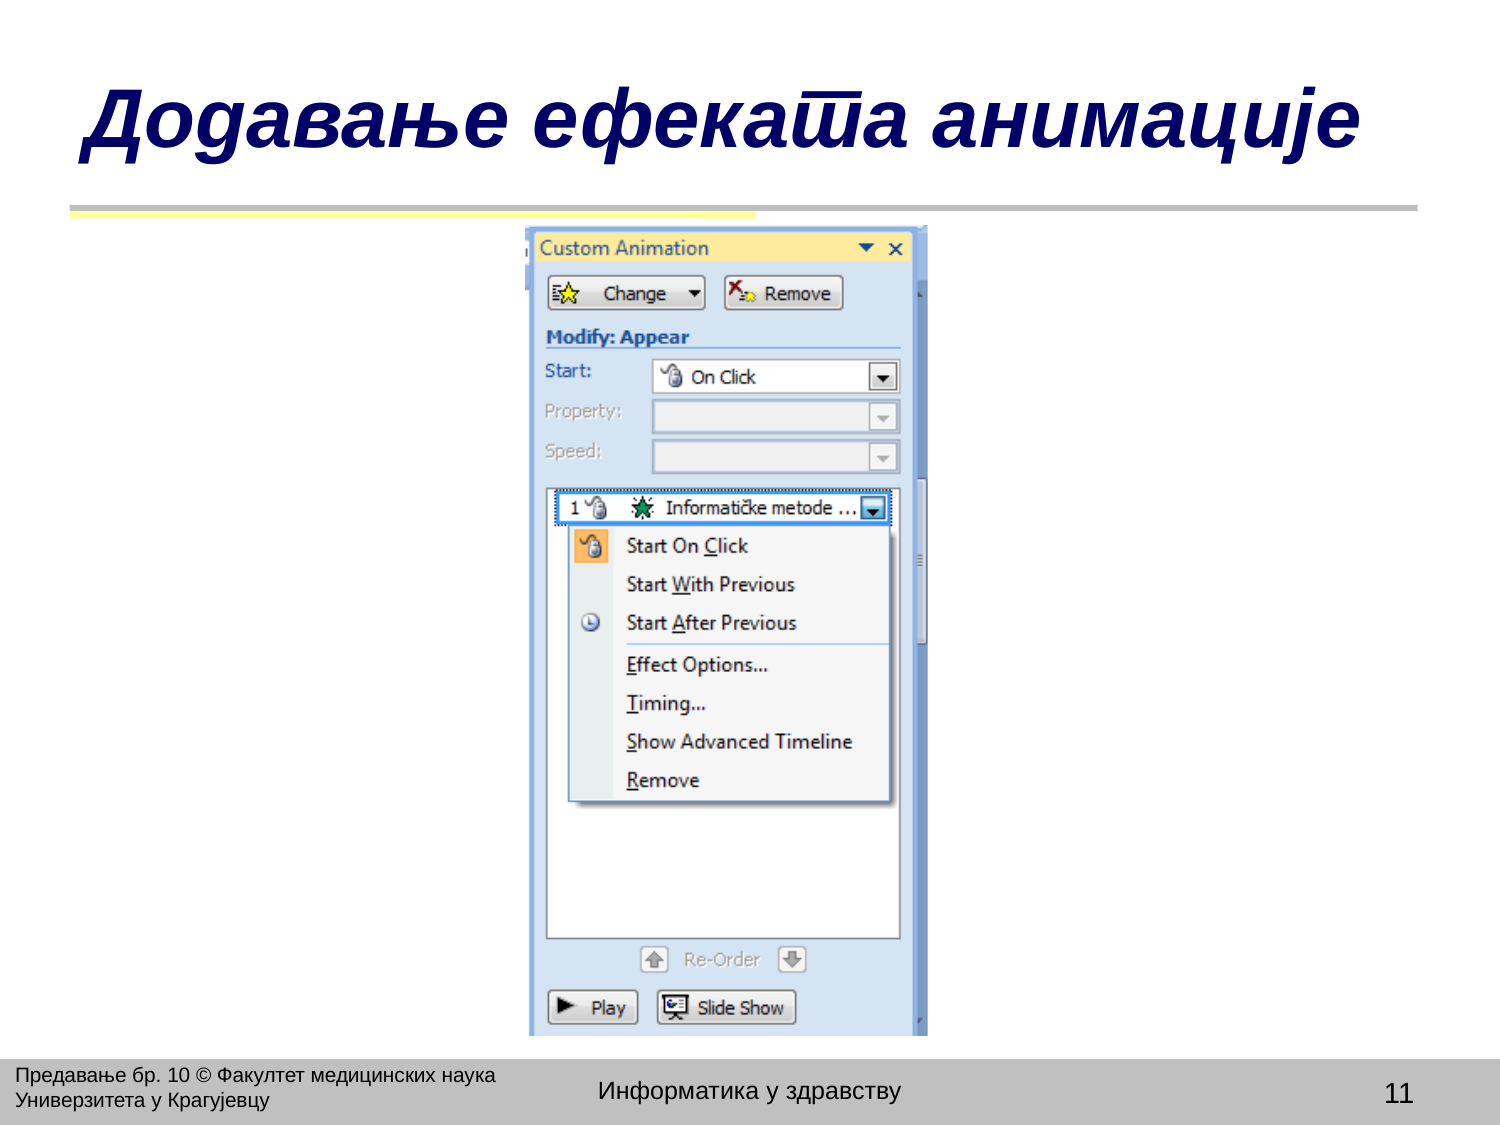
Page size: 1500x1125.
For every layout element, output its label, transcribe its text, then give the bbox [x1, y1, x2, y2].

picture [524, 224, 928, 1036]
slide_number 11 [1079, 1066, 1430, 1125]
footer Информатика у здравству [512, 1066, 988, 1125]
title Додавање ефеката анимације [69, 19, 1426, 208]
slide_number Предавање бр. 10 © Факултет медицинских наука Универзитета у Крагујевцу [0, 1053, 616, 1108]
